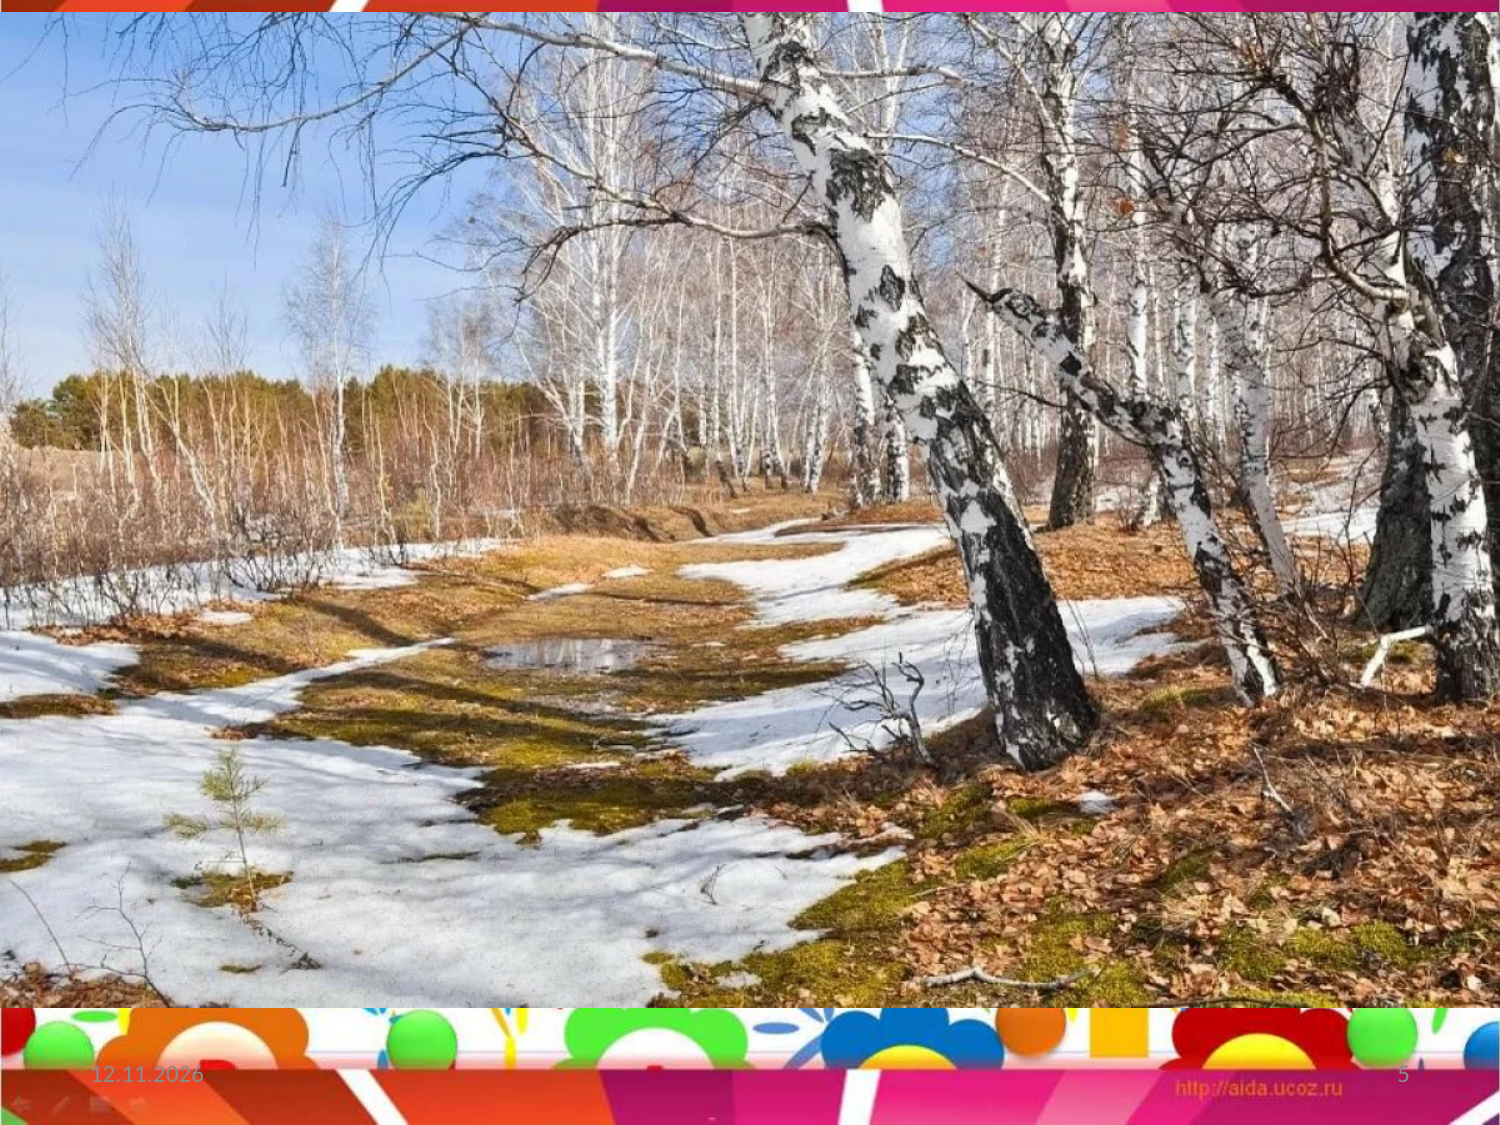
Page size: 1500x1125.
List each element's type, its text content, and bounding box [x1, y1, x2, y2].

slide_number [75, 1042, 425, 1103]
picture [0, 0, 1500, 1125]
slide_number 5 [1074, 1042, 1425, 1103]
